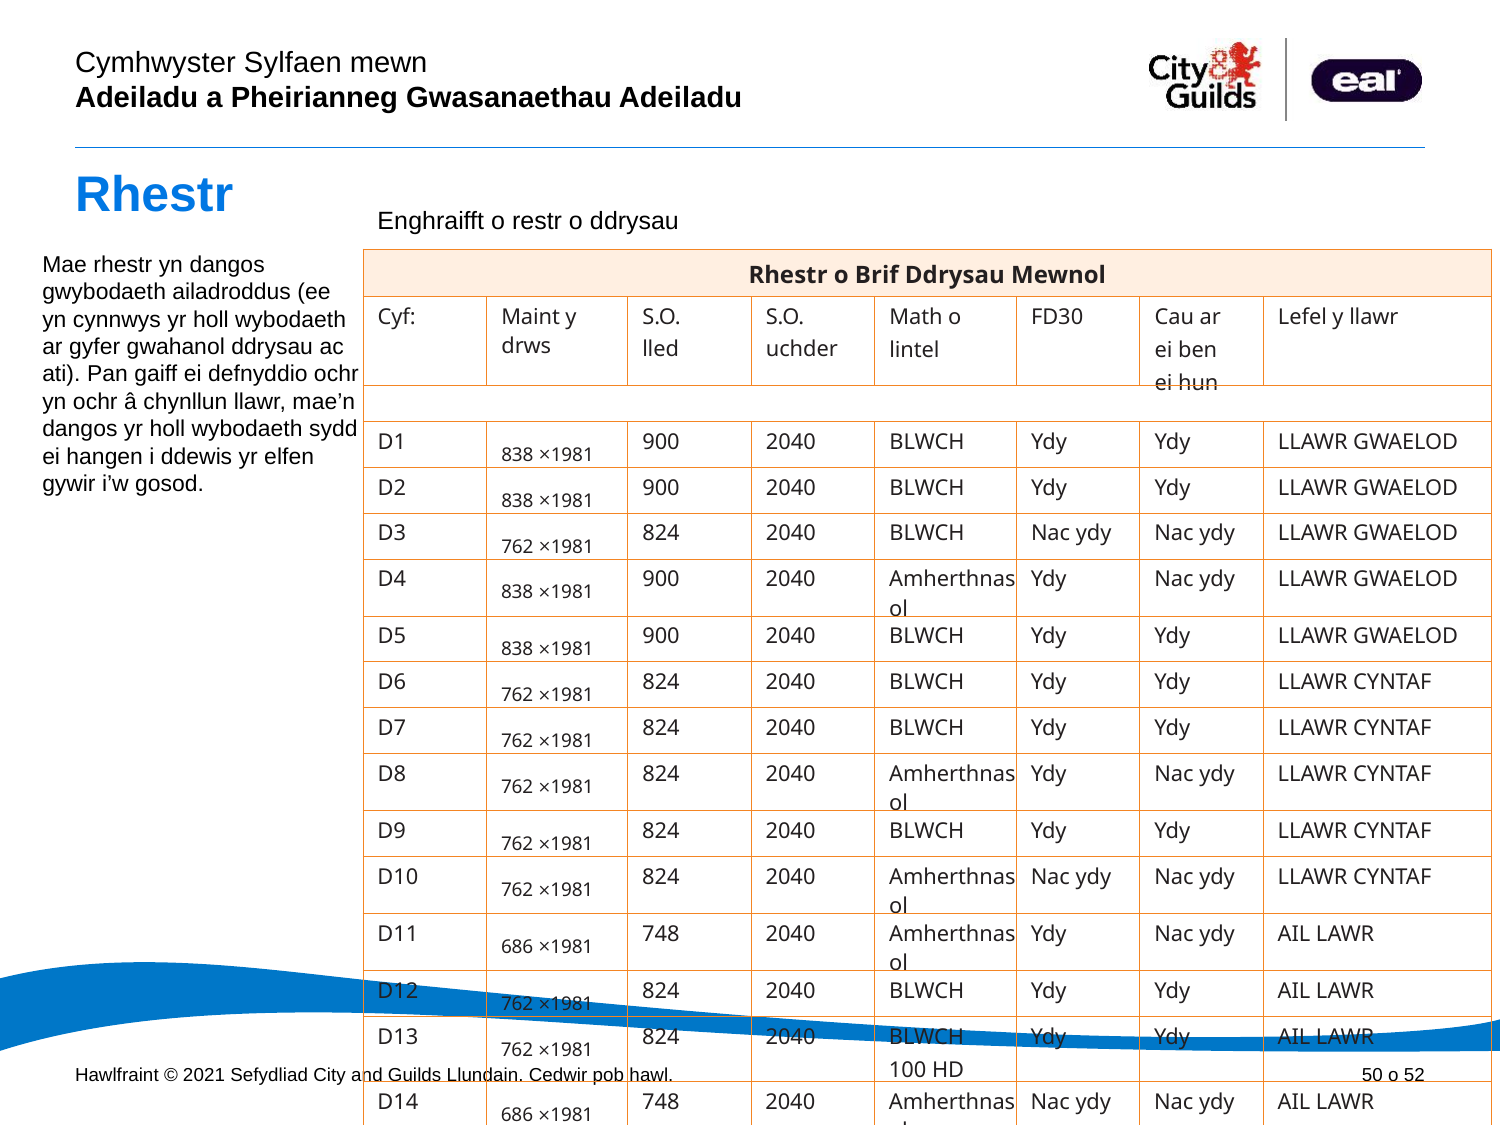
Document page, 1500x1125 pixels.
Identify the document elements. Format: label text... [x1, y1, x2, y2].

table_cell Cyf: [364, 297, 486, 385]
table_cell LLAWR GWAELOD [1264, 560, 1491, 616]
table_cell D2 [364, 468, 486, 513]
table_cell Ydy [1017, 617, 1139, 661]
table_cell Maint y drws [487, 297, 627, 385]
table_cell D6 [364, 662, 486, 707]
table_cell S.O. uchder [752, 297, 874, 385]
table_cell BLWCH [875, 514, 1016, 559]
table_cell 2040 [752, 422, 874, 467]
table_cell LLAWR CYNTAF [1264, 857, 1491, 913]
table_cell LLAWR GWAELOD [1264, 514, 1491, 559]
table_cell 2040 [752, 662, 874, 707]
table_cell Nac ydy [1140, 857, 1263, 913]
table_cell 748 [628, 1082, 751, 1125]
table_cell Ydy [1017, 560, 1139, 616]
table_cell 2040 [752, 811, 874, 856]
table_cell Ydy [1140, 422, 1263, 467]
table_cell 2040 [752, 971, 874, 1016]
table_cell BLWCH 100 HD [875, 1017, 1016, 1081]
table_cell BLWCH [875, 617, 1016, 661]
table_cell 762 ×1981 [487, 1017, 627, 1081]
table_cell Amherthnasol [875, 560, 1016, 616]
table_cell D3 [364, 514, 486, 559]
table_cell 824 [628, 811, 751, 856]
table_cell D5 [364, 617, 486, 661]
table_cell Ydy [1017, 468, 1139, 513]
table_cell 2040 [752, 914, 874, 970]
text_box Enghraifft o restr o ddrysau [362, 197, 1138, 242]
table_cell 762 ×1981 [487, 708, 627, 753]
table_cell 824 [628, 754, 751, 810]
table_cell Amherthnasol [875, 1082, 1016, 1125]
table_cell LLAWR GWAELOD [1264, 617, 1491, 661]
table_cell Ydy [1017, 754, 1139, 810]
table_cell 824 [628, 708, 751, 753]
table_cell 838 ×1981 [487, 468, 627, 513]
table_cell 2040 [752, 617, 874, 661]
table_cell D14 [364, 1082, 486, 1125]
table_cell Ydy [1017, 422, 1139, 467]
table_cell LLAWR CYNTAF [1264, 811, 1491, 856]
table_cell 762 ×1981 [487, 754, 627, 810]
table_cell Ydy [1017, 1017, 1139, 1081]
table_cell Ydy [1140, 617, 1263, 661]
list Mae rhestr yn dangos gwybodaeth ailadroddus (ee yn cynnwys yr holl wybodaeth ar gyfer gwahanol ddrysau ac ati). Pan gaiff ei defnyddio ochr yn ochr â chynllun llawr, mae’n dangos yr holl wybodaeth sydd ei hangen i ddewis yr elfen gywir i’w gosod. [42, 248, 361, 811]
table_cell Ydy [1017, 811, 1139, 856]
table_cell 900 [628, 422, 751, 467]
table_cell Amherthnasol [875, 754, 1016, 810]
table_cell 2040 [752, 857, 874, 913]
table_cell D13 [364, 1017, 486, 1081]
table_cell BLWCH [875, 811, 1016, 856]
table_cell 838 ×1981 [487, 560, 627, 616]
table_cell Ydy [1140, 662, 1263, 707]
table_cell 824 [628, 1017, 751, 1081]
table_cell D9 [364, 811, 486, 856]
table_cell AIL LAWR [1264, 971, 1491, 1016]
table_cell D4 [364, 560, 486, 616]
table_cell 900 [628, 617, 751, 661]
table_cell 824 [628, 857, 751, 913]
table_cell S.O. lled [628, 297, 751, 385]
table_cell 900 [628, 560, 751, 616]
table_cell Nac ydy [1017, 514, 1139, 559]
table_cell 838 ×1981 [487, 422, 627, 467]
table_cell Cau ar ei ben ei hun [1140, 297, 1263, 385]
table_header Rhestr o Brif Ddrysau Mewnol [364, 250, 1491, 296]
table_cell Ydy [1140, 1017, 1263, 1081]
table_cell 2040 [752, 560, 874, 616]
table_cell LLAWR CYNTAF [1264, 662, 1491, 707]
table_cell 762 ×1981 [487, 662, 627, 707]
table_cell 900 [628, 468, 751, 513]
table_cell AIL LAWR [1264, 1082, 1491, 1125]
table_cell D7 [364, 708, 486, 753]
table_cell 748 [628, 914, 751, 970]
table_cell 686 ×1981 [487, 914, 627, 970]
table_cell Nac ydy [1140, 754, 1263, 810]
table_cell BLWCH [875, 422, 1016, 467]
table_cell 2040 [752, 1017, 874, 1081]
table_cell Nac ydy [1017, 1082, 1139, 1125]
table_cell Amherthnasol [875, 914, 1016, 970]
table_cell BLWCH [875, 468, 1016, 513]
table_cell 2040 [752, 708, 874, 753]
table_cell LLAWR GWAELOD [1264, 468, 1491, 513]
table_cell Ydy [1140, 971, 1263, 1016]
table_cell 2040 [752, 468, 874, 513]
table_cell D12 [364, 971, 486, 1016]
table_cell LLAWR GWAELOD [1264, 422, 1491, 467]
table_cell Ydy [1140, 811, 1263, 856]
table_cell Nac ydy [1140, 914, 1263, 970]
table_cell Nac ydy [1140, 514, 1263, 559]
table_cell BLWCH [875, 662, 1016, 707]
table_cell 762 ×1981 [487, 811, 627, 856]
table_cell BLWCH [875, 971, 1016, 1016]
table_cell D8 [364, 754, 486, 810]
title Rhestr [74, 161, 1426, 225]
table_cell Nac ydy [1140, 1082, 1263, 1125]
table_cell 824 [628, 971, 751, 1016]
table_cell 2040 [752, 1082, 874, 1125]
table_cell Amherthnasol [875, 857, 1016, 913]
table_cell Ydy [1140, 468, 1263, 513]
table_cell Ydy [1017, 971, 1139, 1016]
table_cell Ydy [1140, 708, 1263, 753]
table_cell D11 [364, 914, 486, 970]
table_cell 762 ×1981 [487, 857, 627, 913]
table_cell D10 [364, 857, 486, 913]
table_cell Nac ydy [1140, 560, 1263, 616]
table_cell 762 ×1981 [487, 514, 627, 559]
table_cell Lefel y llawr [1264, 297, 1491, 385]
table_cell Nac ydy [1017, 857, 1139, 913]
table_cell 824 [628, 514, 751, 559]
table_cell Ydy [1017, 914, 1139, 970]
table_cell 838 ×1981 [487, 617, 627, 661]
table_cell [364, 386, 1491, 421]
table_cell 824 [628, 662, 751, 707]
table_cell AIL LAWR [1264, 1017, 1491, 1081]
table_cell 2040 [752, 514, 874, 559]
table_cell D1 [364, 422, 486, 467]
picture [1149, 38, 1422, 121]
table_cell LLAWR CYNTAF [1264, 754, 1491, 810]
table_cell BLWCH [875, 708, 1016, 753]
table_cell Ydy [1017, 708, 1139, 753]
table_cell LLAWR CYNTAF [1264, 708, 1491, 753]
table_cell 2040 [752, 754, 874, 810]
table_cell Math o lintel [875, 297, 1016, 385]
table_cell 686 ×1981 [487, 1082, 627, 1125]
table_cell FD30 [1017, 297, 1139, 385]
table_cell 762 ×1981 [487, 971, 627, 1016]
table_cell Ydy [1017, 662, 1139, 707]
table_cell AIL LAWR [1264, 914, 1491, 970]
